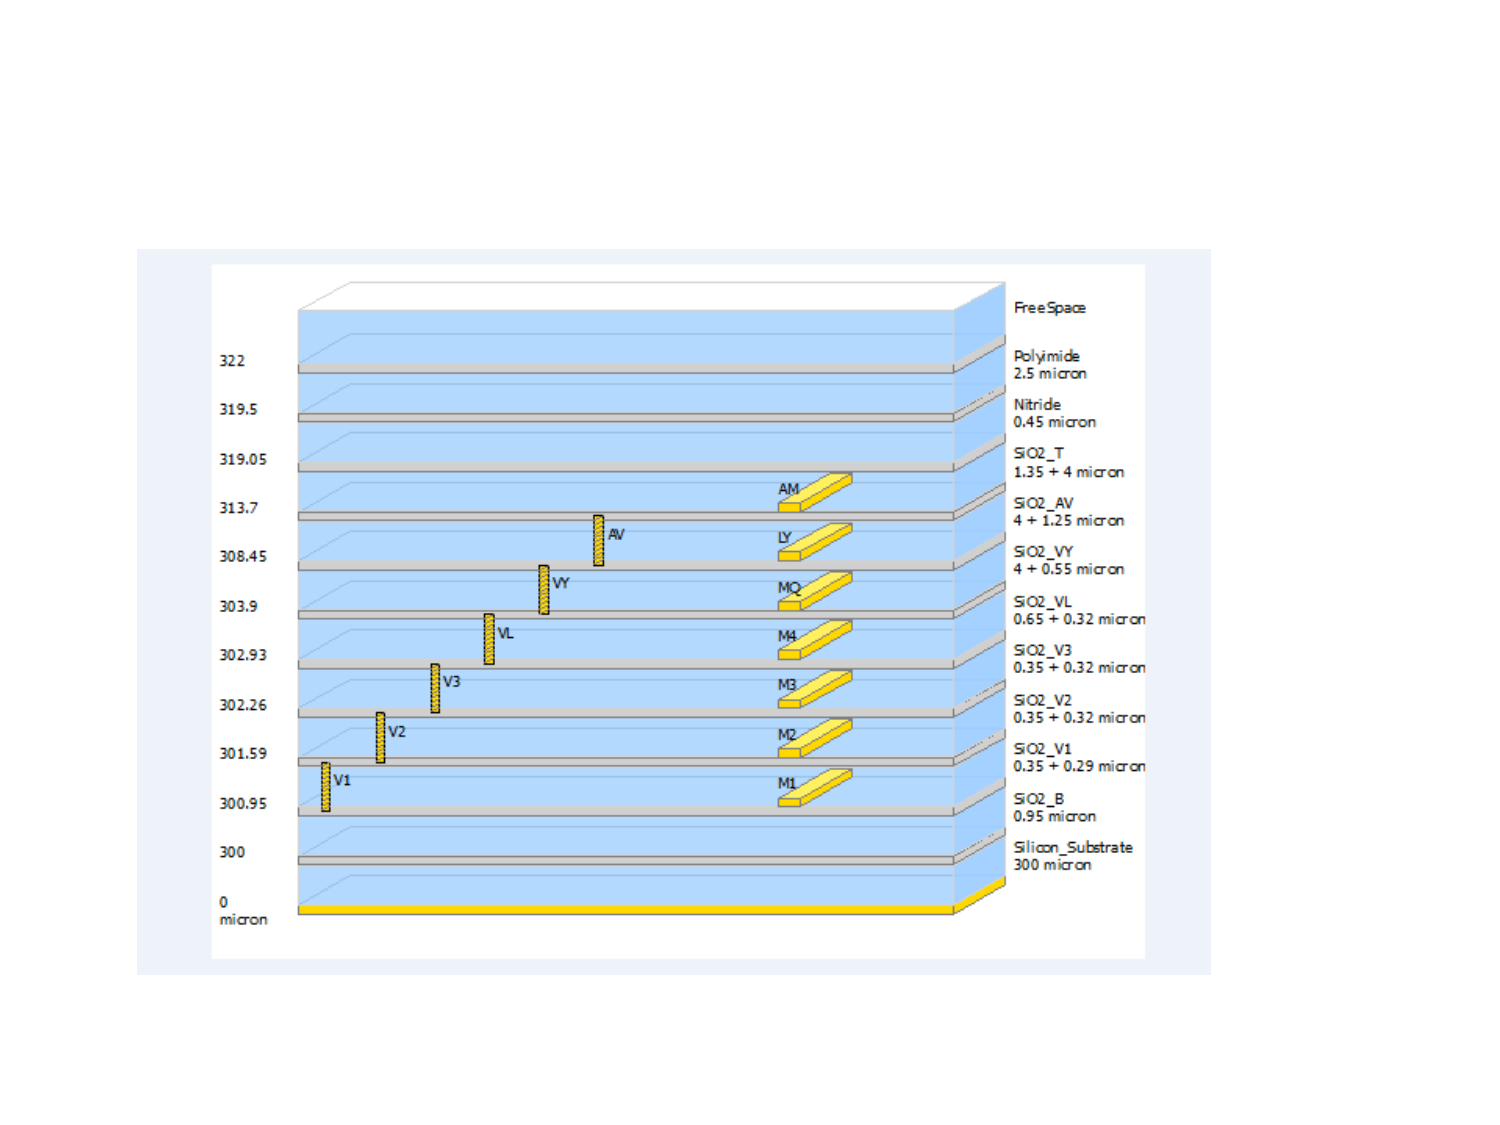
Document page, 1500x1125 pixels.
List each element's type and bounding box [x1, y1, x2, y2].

picture [137, 249, 1212, 976]
